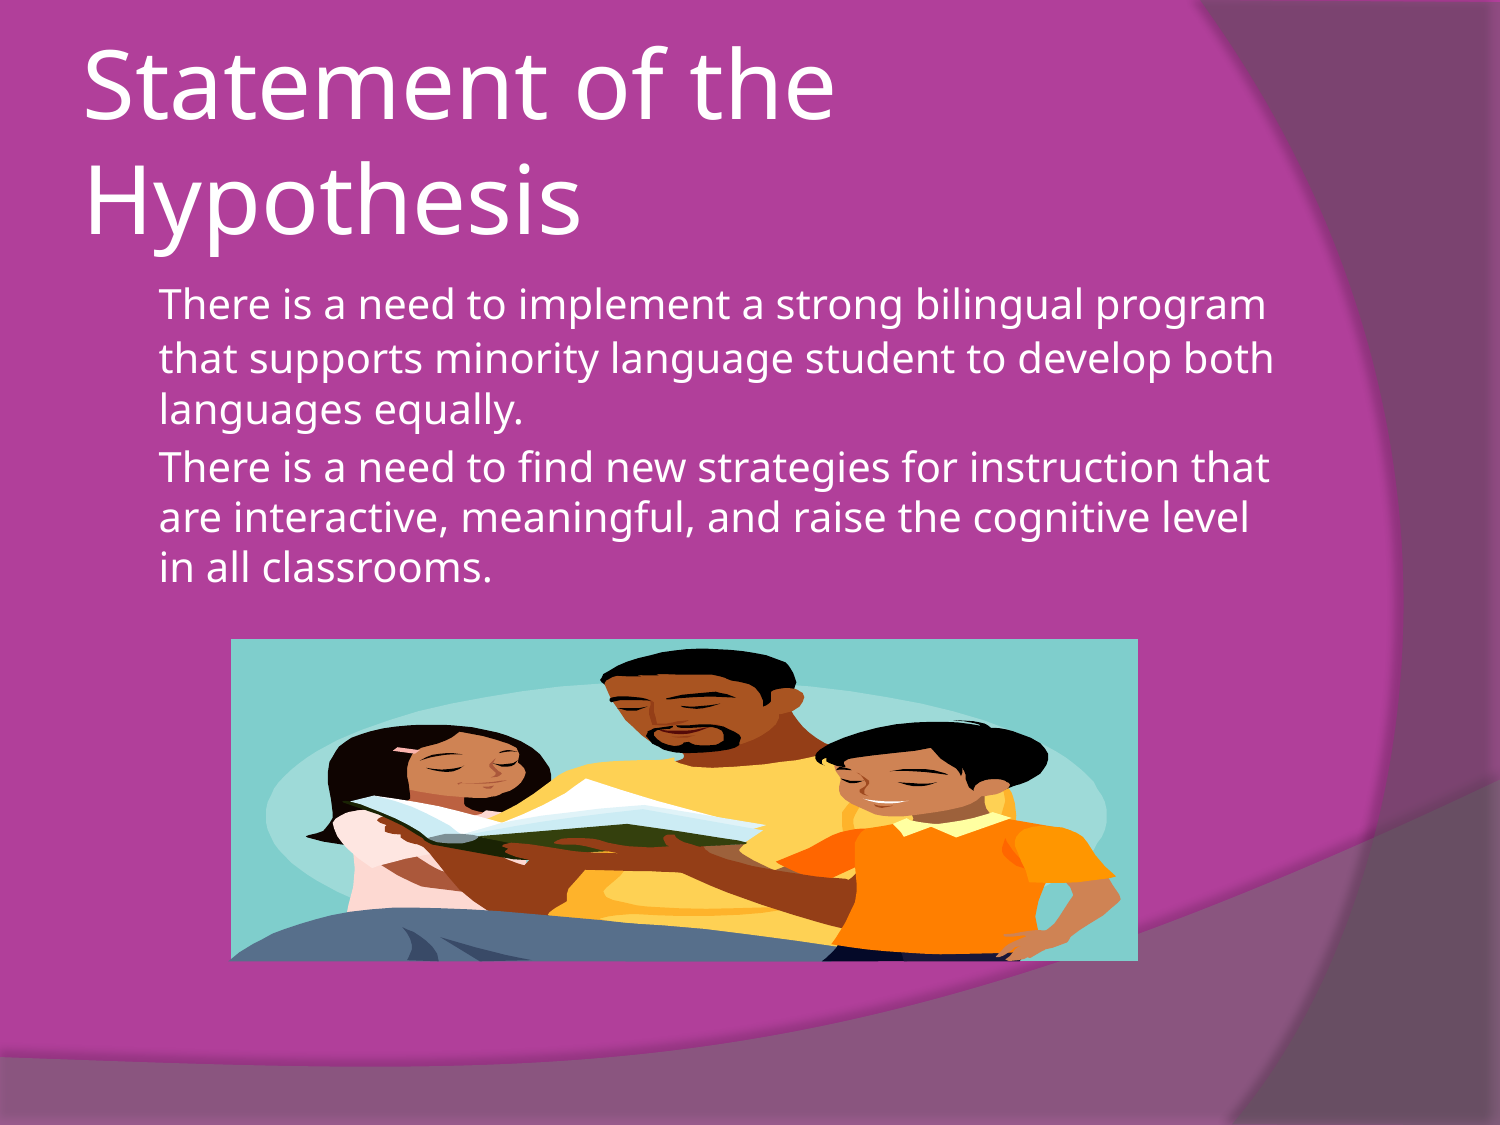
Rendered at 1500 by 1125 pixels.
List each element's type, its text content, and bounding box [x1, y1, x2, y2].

picture [224, 637, 1142, 963]
list There is a need to implement a strong bilingual program that supports minority language student to develop both languages equally. There is a need to find new strategies for instruction that are interactive, meaningful, and raise the cognitive level in all classrooms. [75, 249, 1300, 993]
title Statement of the Hypothesis [75, 45, 1300, 233]
